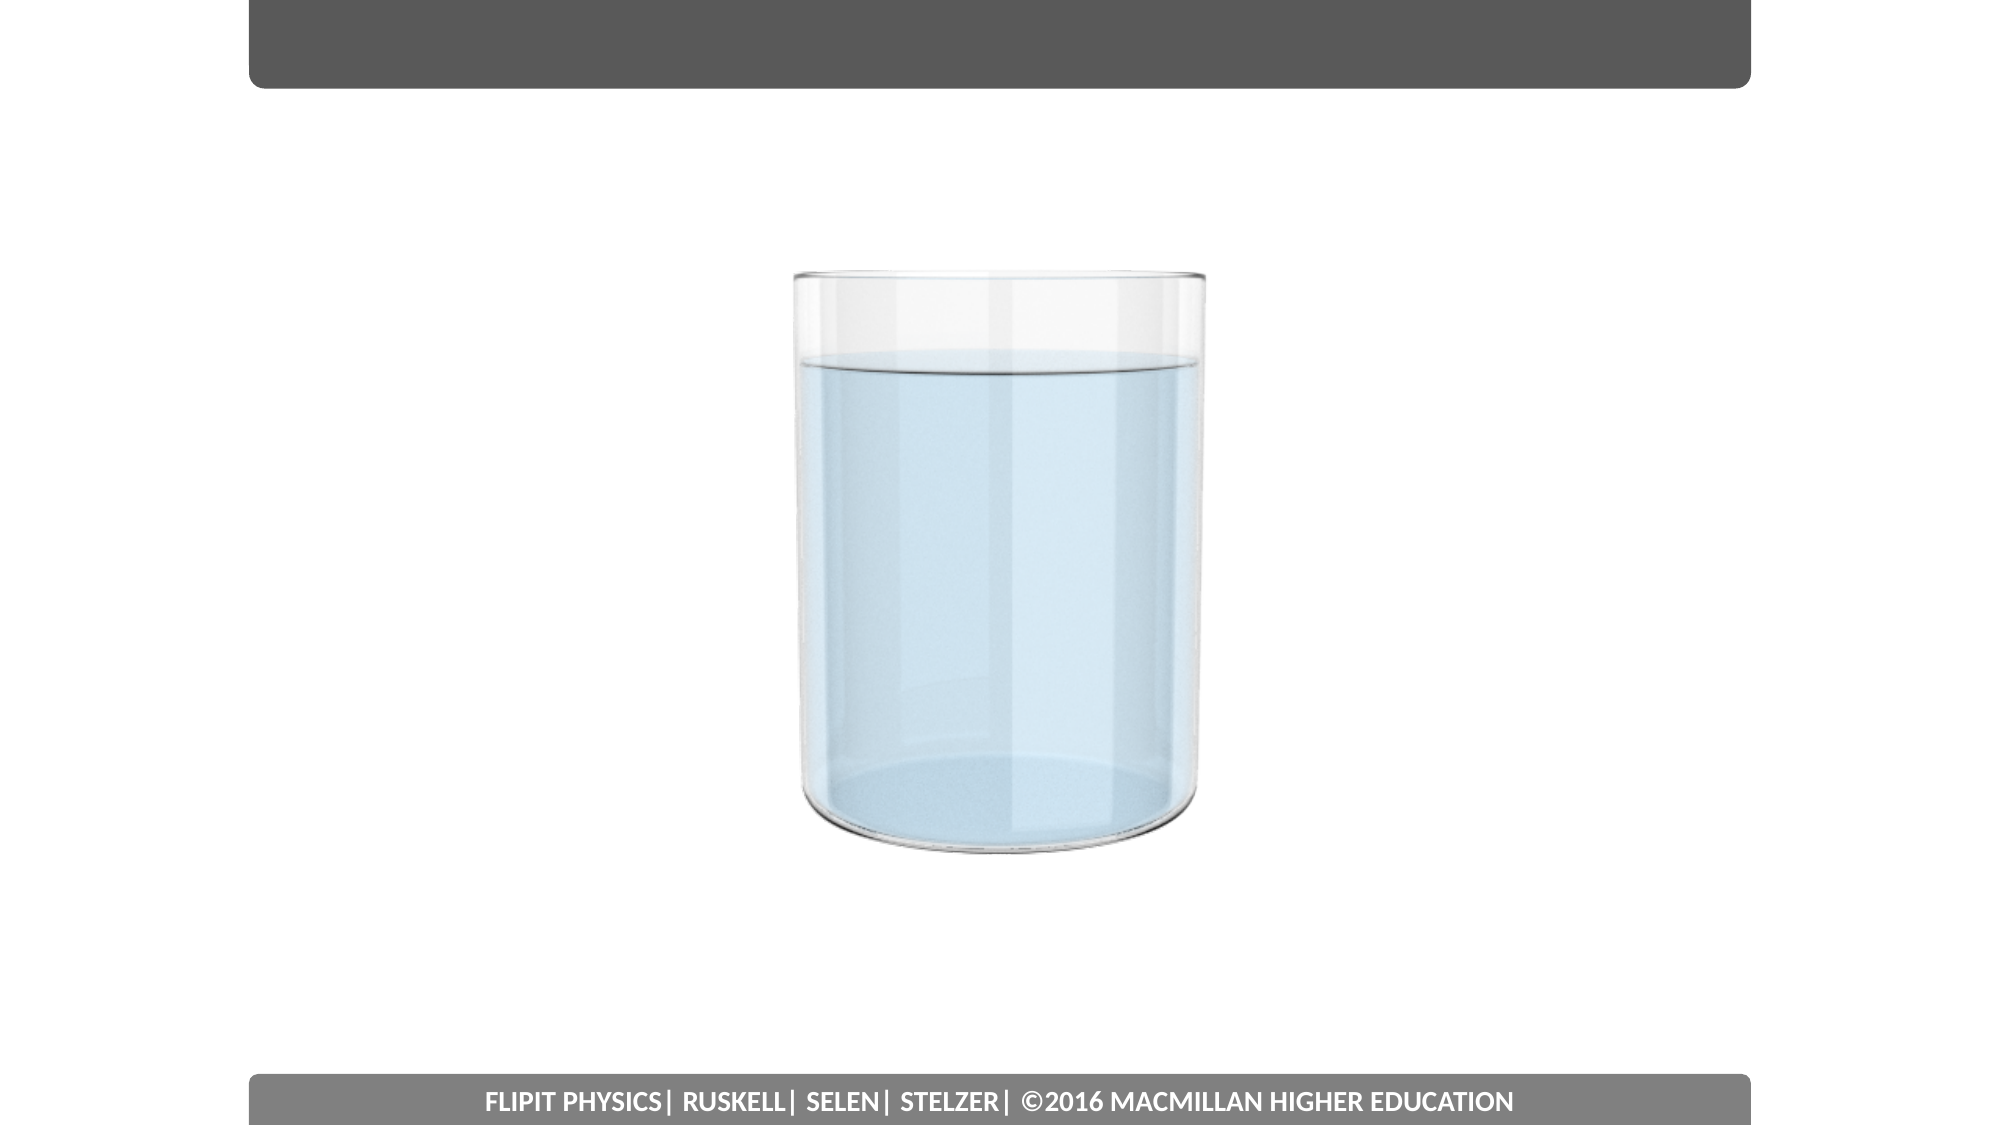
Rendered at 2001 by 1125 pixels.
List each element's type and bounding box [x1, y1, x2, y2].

text_box [248, 0, 1752, 89]
text_box [249, 1074, 1750, 1125]
picture [792, 269, 1208, 856]
